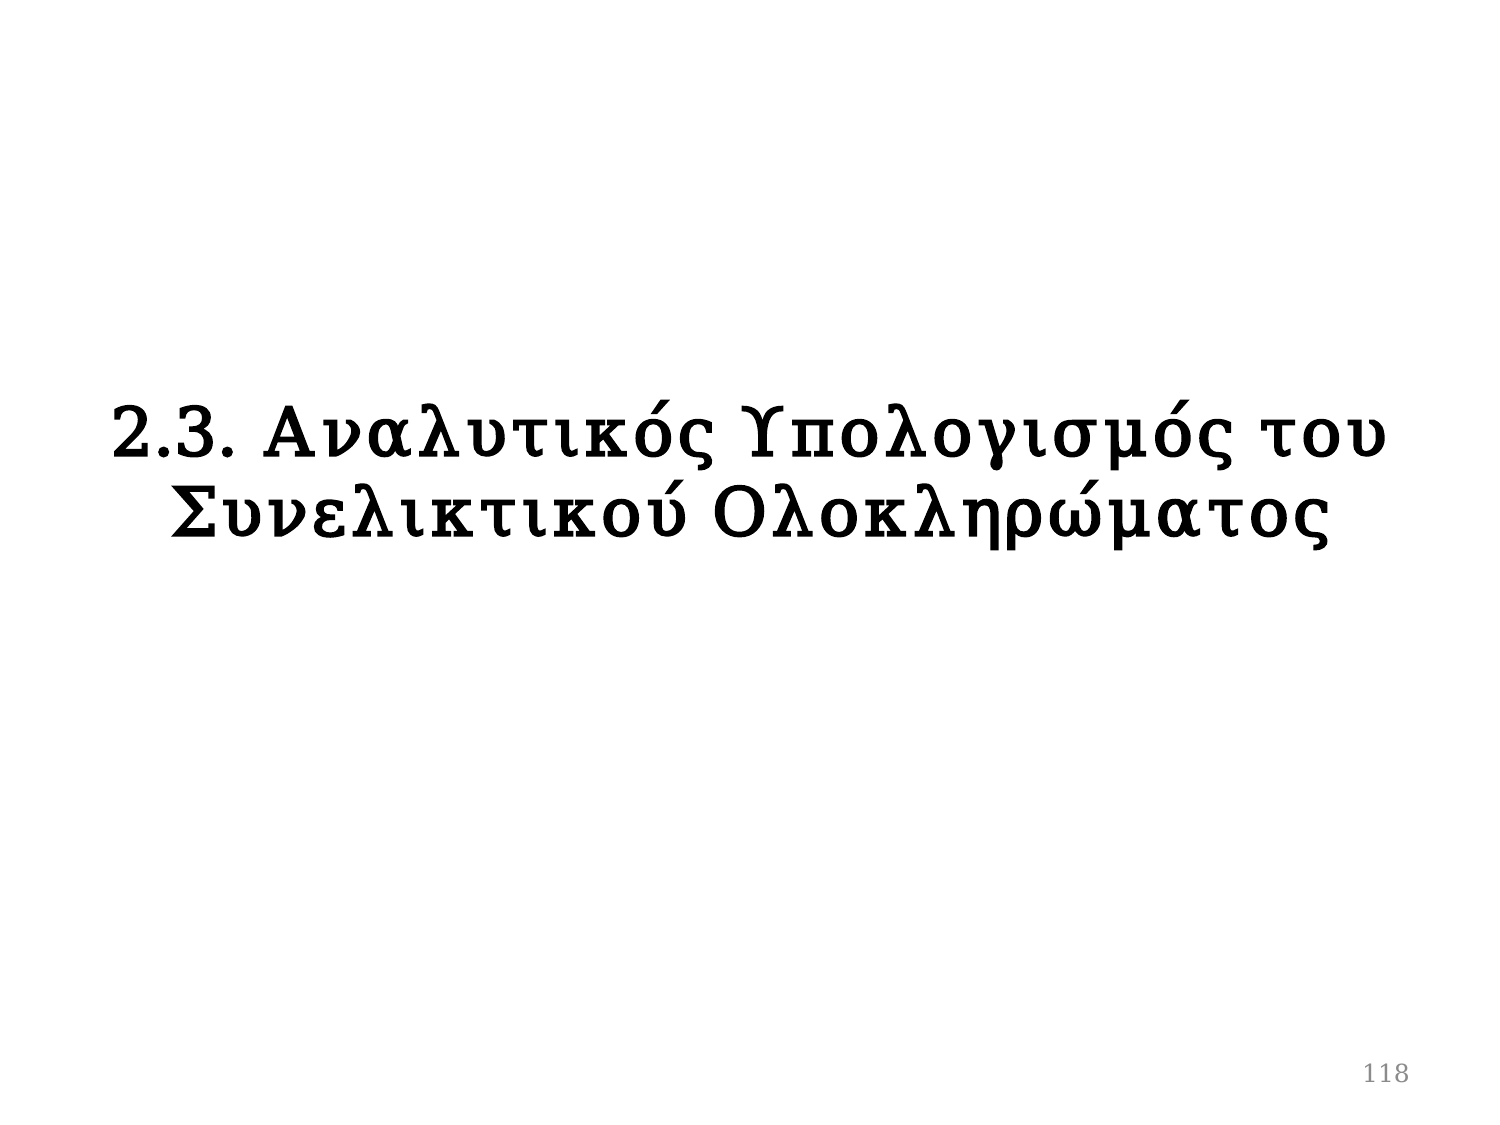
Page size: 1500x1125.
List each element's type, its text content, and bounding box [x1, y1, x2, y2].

slide_number 118 [1074, 1042, 1425, 1103]
title 2.3. Αναλυτικός Υπολογισμός του Συνελικτικού Ολοκληρώματος [75, 375, 1425, 563]
